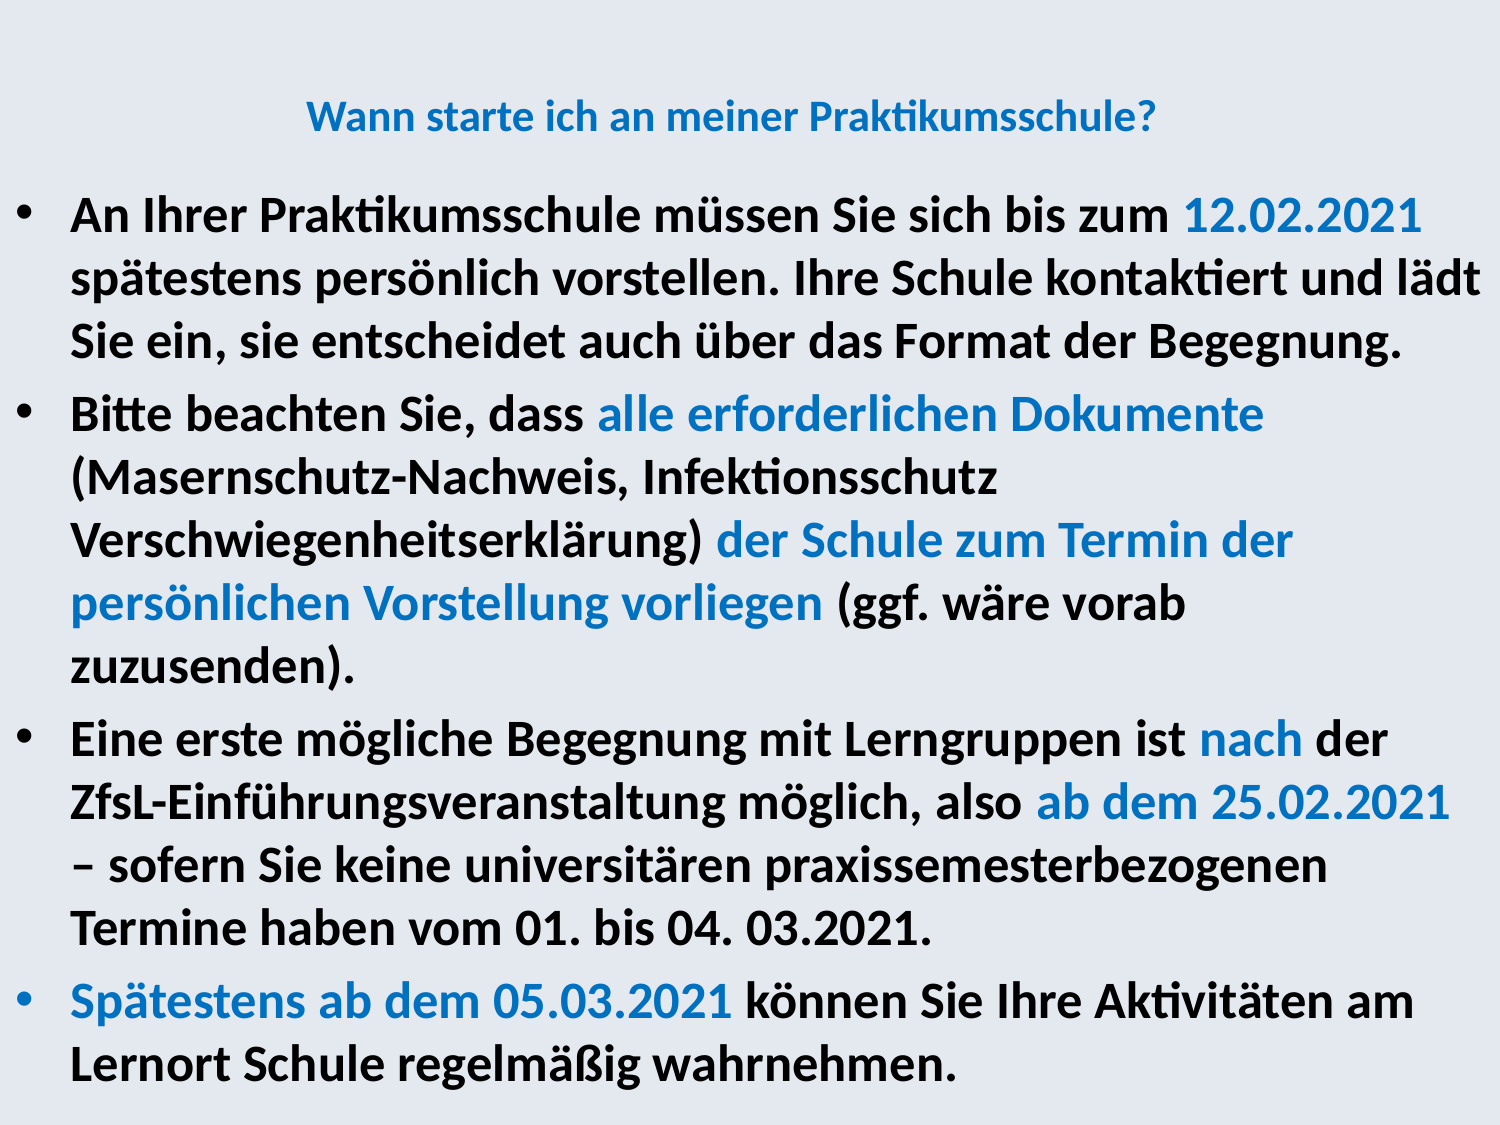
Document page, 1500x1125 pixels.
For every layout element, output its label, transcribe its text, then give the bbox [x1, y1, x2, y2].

title Wann starte ich an meiner Praktikumsschule? [75, 30, 1400, 172]
list An Ihrer Praktikumsschule müssen Sie sich bis zum 12.02.2021 spätestens persönlich vorstellen. Ihre Schule kontaktiert und lädt Sie ein, sie entscheidet auch über das Format der Begegnung. Bitte beachten Sie, dass alle erforderlichen Dokumente (Masernschutz-Nachweis, Infektionsschutz Verschwiegenheitserklärung) der Schule zum Termin der persönlichen Vorstellung vorliegen (ggf. wäre vorab zuzusenden). Eine erste mögliche Begegnung mit Lerngruppen ist nach der ZfsL-Einführungsveranstaltung möglich, also ab dem 25.02.2021 – sofern Sie keine universitären praxissemesterbezogenen Termine haben vom 01. bis 04. 03.2021. Spätestens ab dem 05.03.2021 können Sie Ihre Aktivitäten am Lernort Schule regelmäßig wahrnehmen. [0, 172, 1500, 1125]
